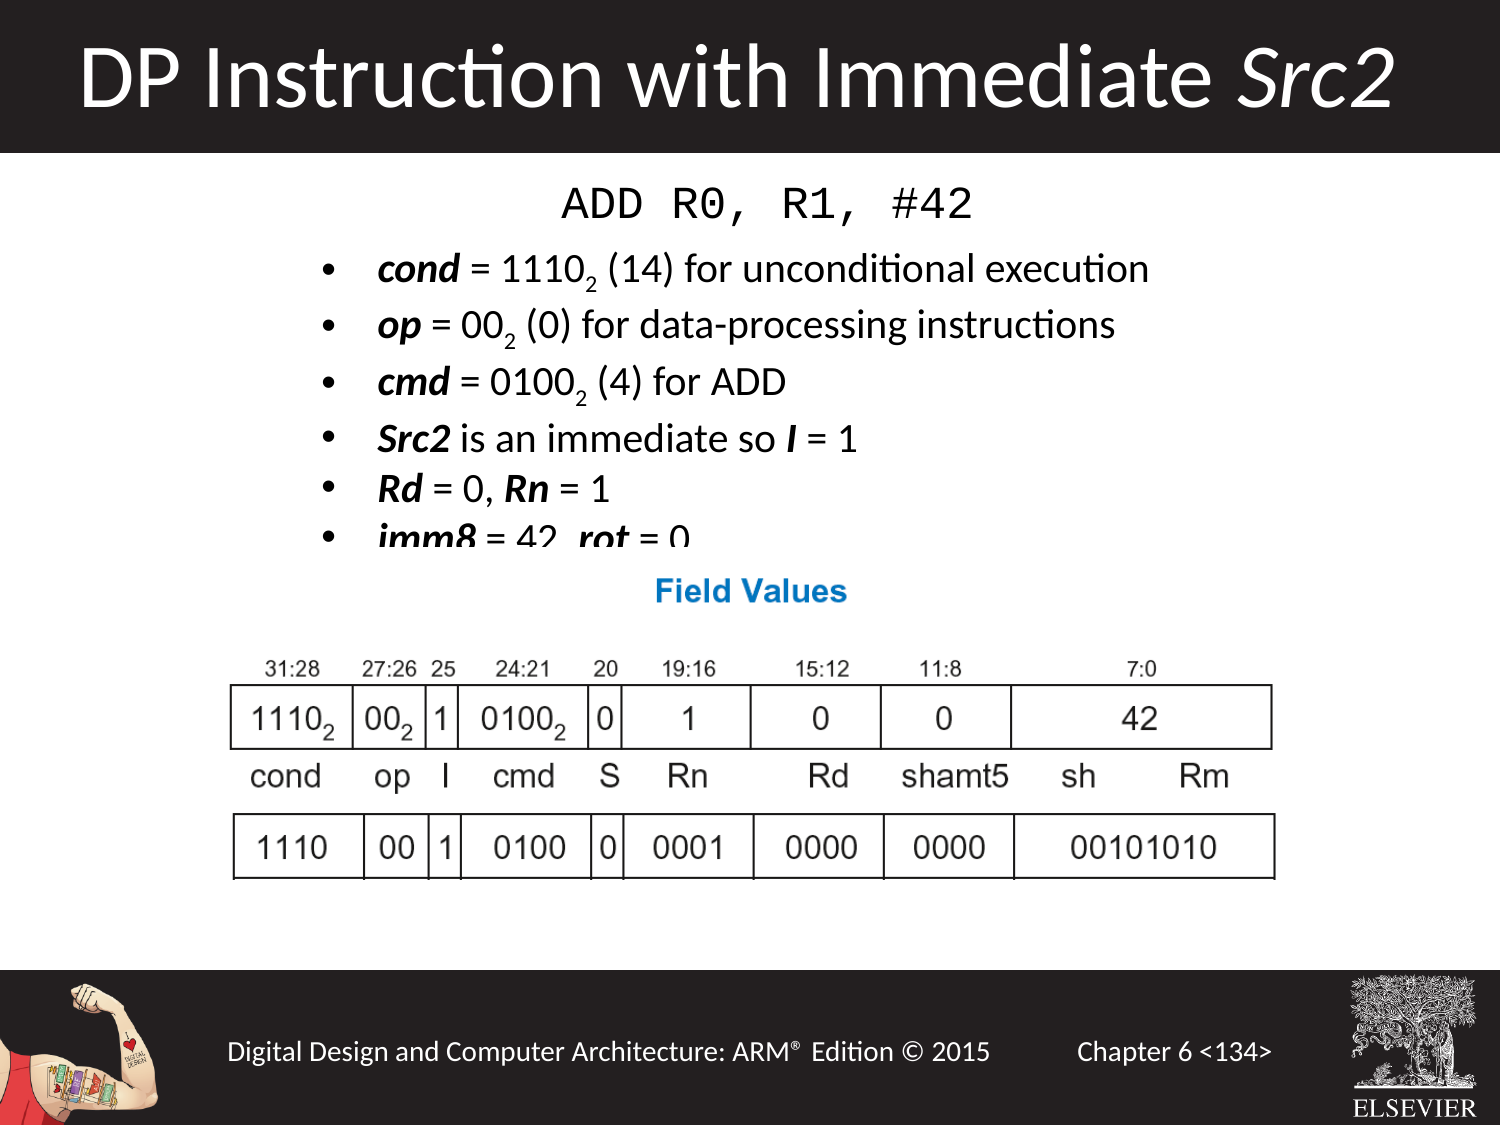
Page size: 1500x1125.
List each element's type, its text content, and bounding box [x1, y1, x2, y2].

text_box [112, 200, 1438, 1050]
picture [1350, 974, 1477, 1117]
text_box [214, 547, 1286, 881]
picture [0, 979, 163, 1125]
text_box DP Instruction with Immediate Src2 [63, 8, 1488, 133]
text_box ADD R0, R1, #42 cond = 11102 (14) for unconditional execution op = 002 (0) for data-processing instructions cmd = 01002 (4) for ADD Src2 is an immediate so I = 1 Rd = 0, Rn = 1 imm8 = 42, rot = 0 [6, 165, 1232, 978]
